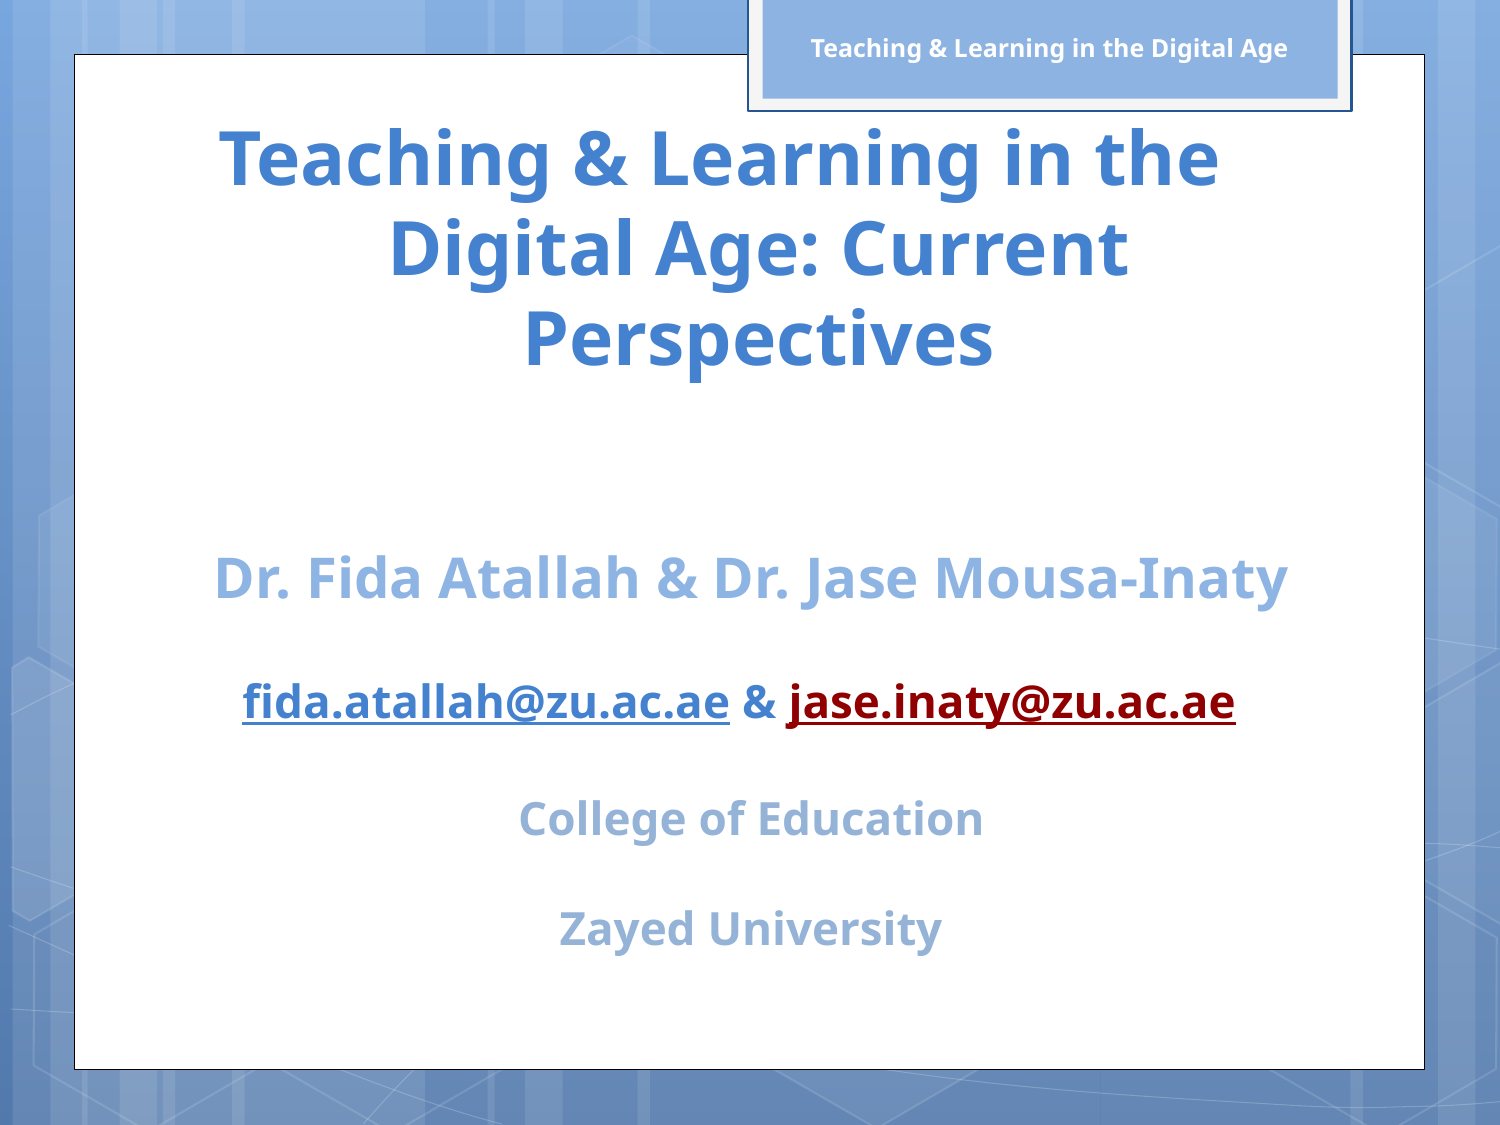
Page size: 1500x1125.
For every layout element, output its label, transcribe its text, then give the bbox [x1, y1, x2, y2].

text_box Teaching & Learning in the Digital Age [787, 24, 1313, 70]
title Dr. Fida Atallah & Dr. Jase Mousa-Inaty fida.atallah@zu.ac.ae & jase.inaty@zu.ac.ae College of Education Zayed University [174, 137, 1328, 149]
text_box Teaching & Learning in the Digital Age: Current Perspectives [99, 149, 1388, 388]
title Dr. Fida Atallah & Dr. Jase Mousa-Inaty fida.atallah@zu.ac.ae & jase.inaty@zu.ac.ae College of Education Zayed University [174, 388, 1328, 963]
